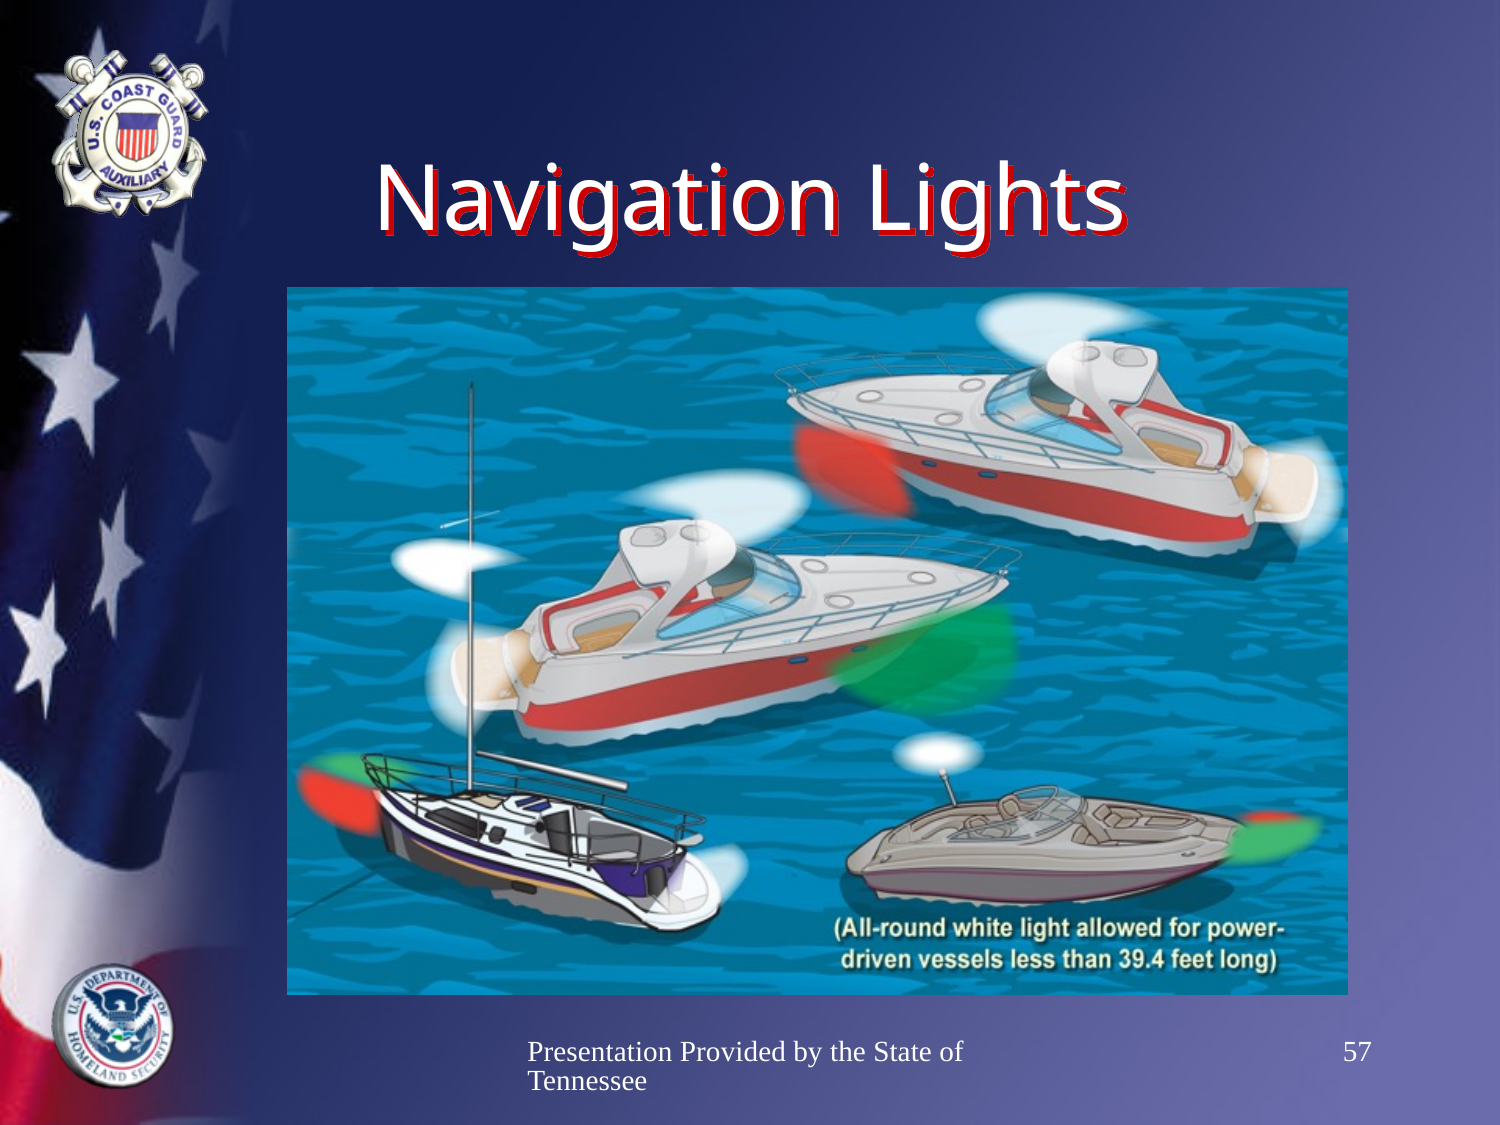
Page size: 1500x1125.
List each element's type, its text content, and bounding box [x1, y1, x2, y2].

slide_number 57 [1074, 1025, 1388, 1100]
picture [0, 0, 1500, 1125]
title Navigation Lights [112, 99, 1388, 288]
footer Presentation Provided by the State of Tennessee [512, 1025, 988, 1100]
